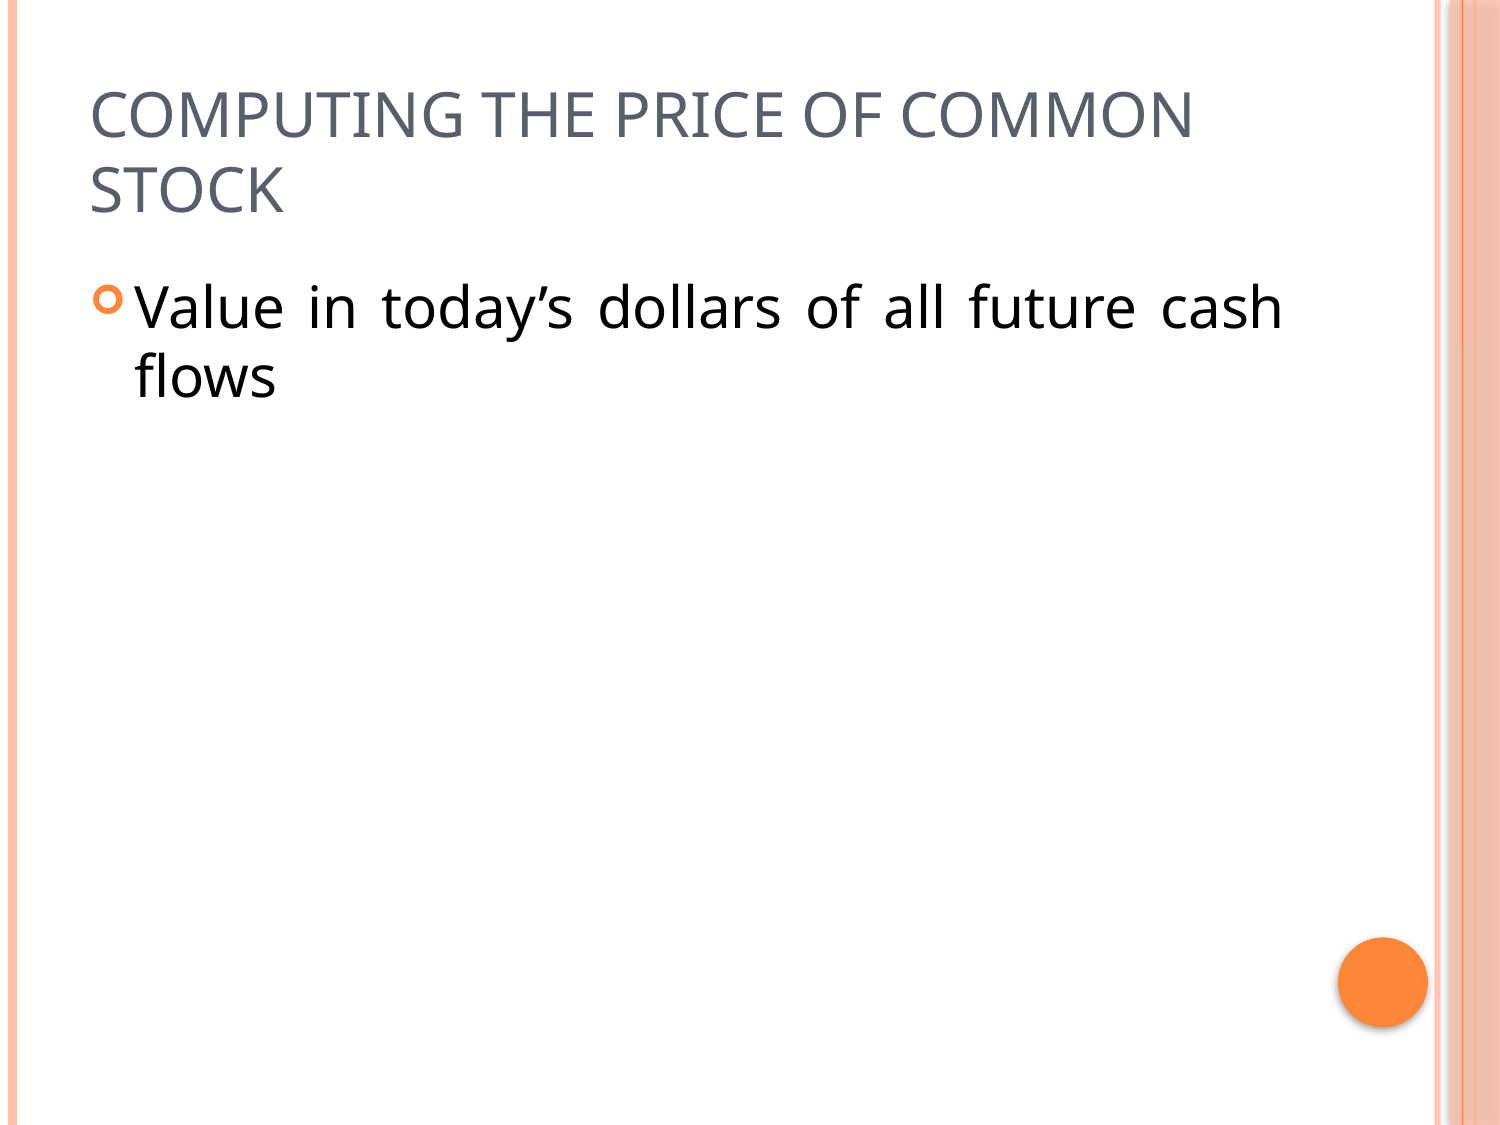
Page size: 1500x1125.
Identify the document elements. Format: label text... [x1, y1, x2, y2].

title Computing the price of common stock [75, 45, 1300, 233]
list Value in today’s dollars of all future cash flows [75, 262, 1300, 1062]
